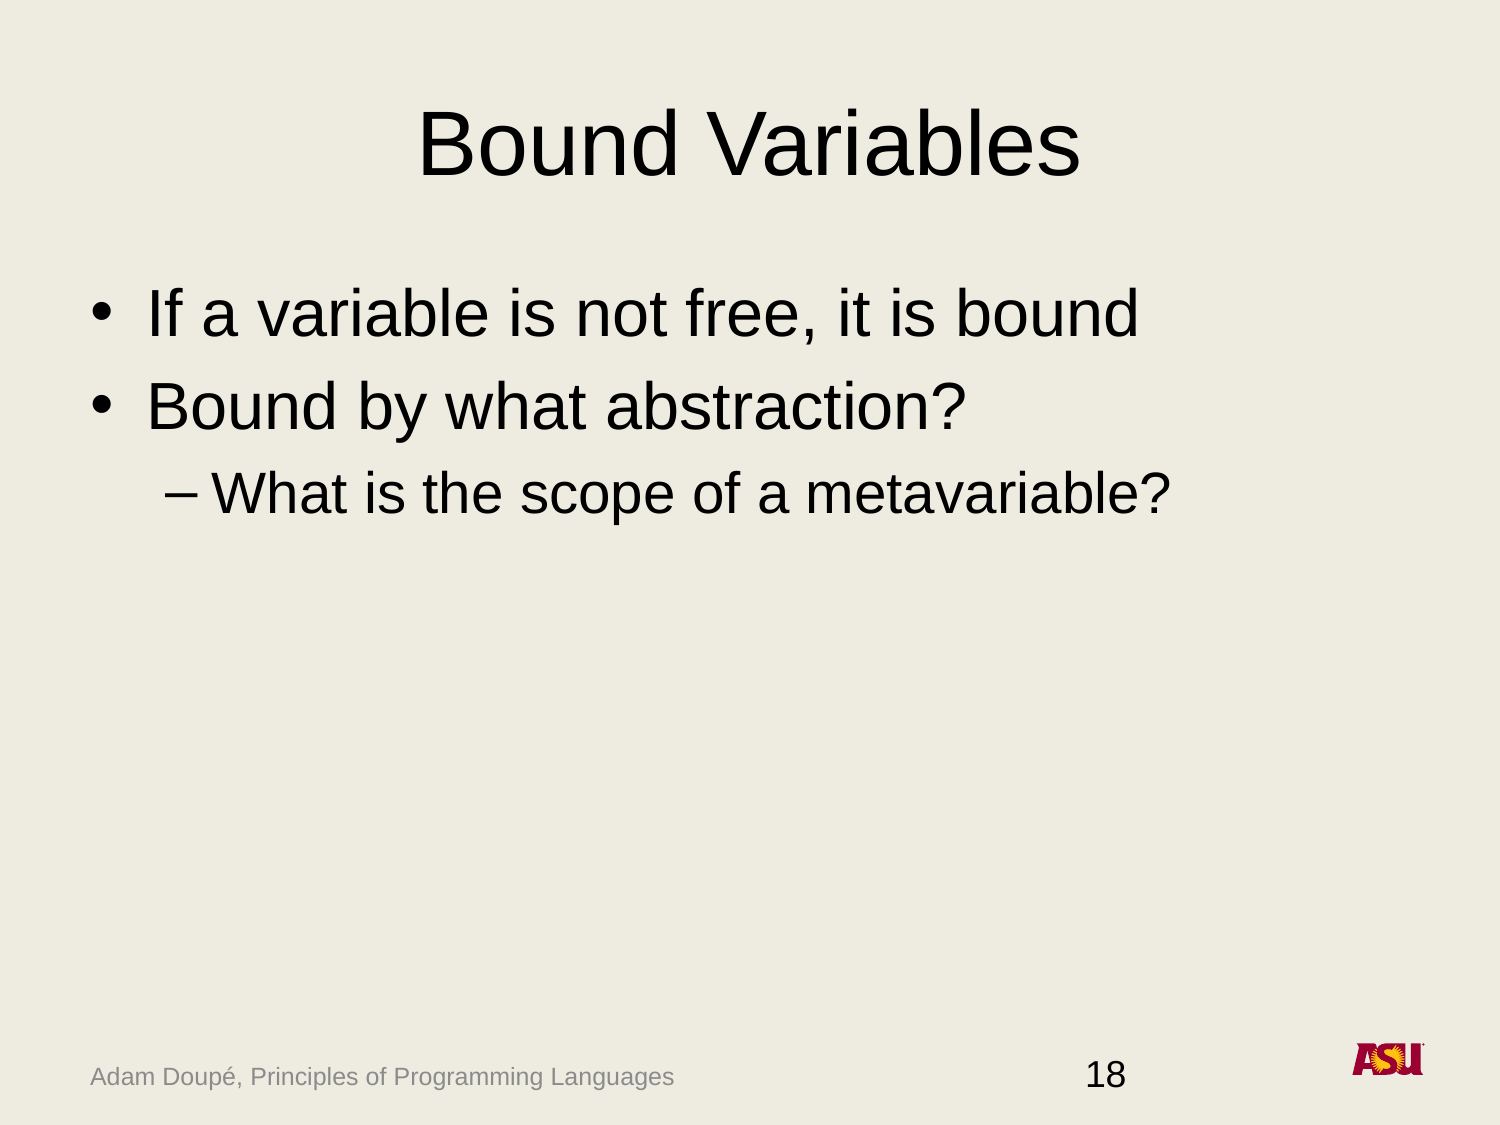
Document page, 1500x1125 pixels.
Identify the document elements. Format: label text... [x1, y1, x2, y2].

list If a variable is not free, it is bound Bound by what abstraction? What is the scope of a metavariable? [75, 262, 1425, 1005]
title Bound Variables [75, 45, 1425, 233]
slide_number 18 [1070, 1042, 1421, 1103]
